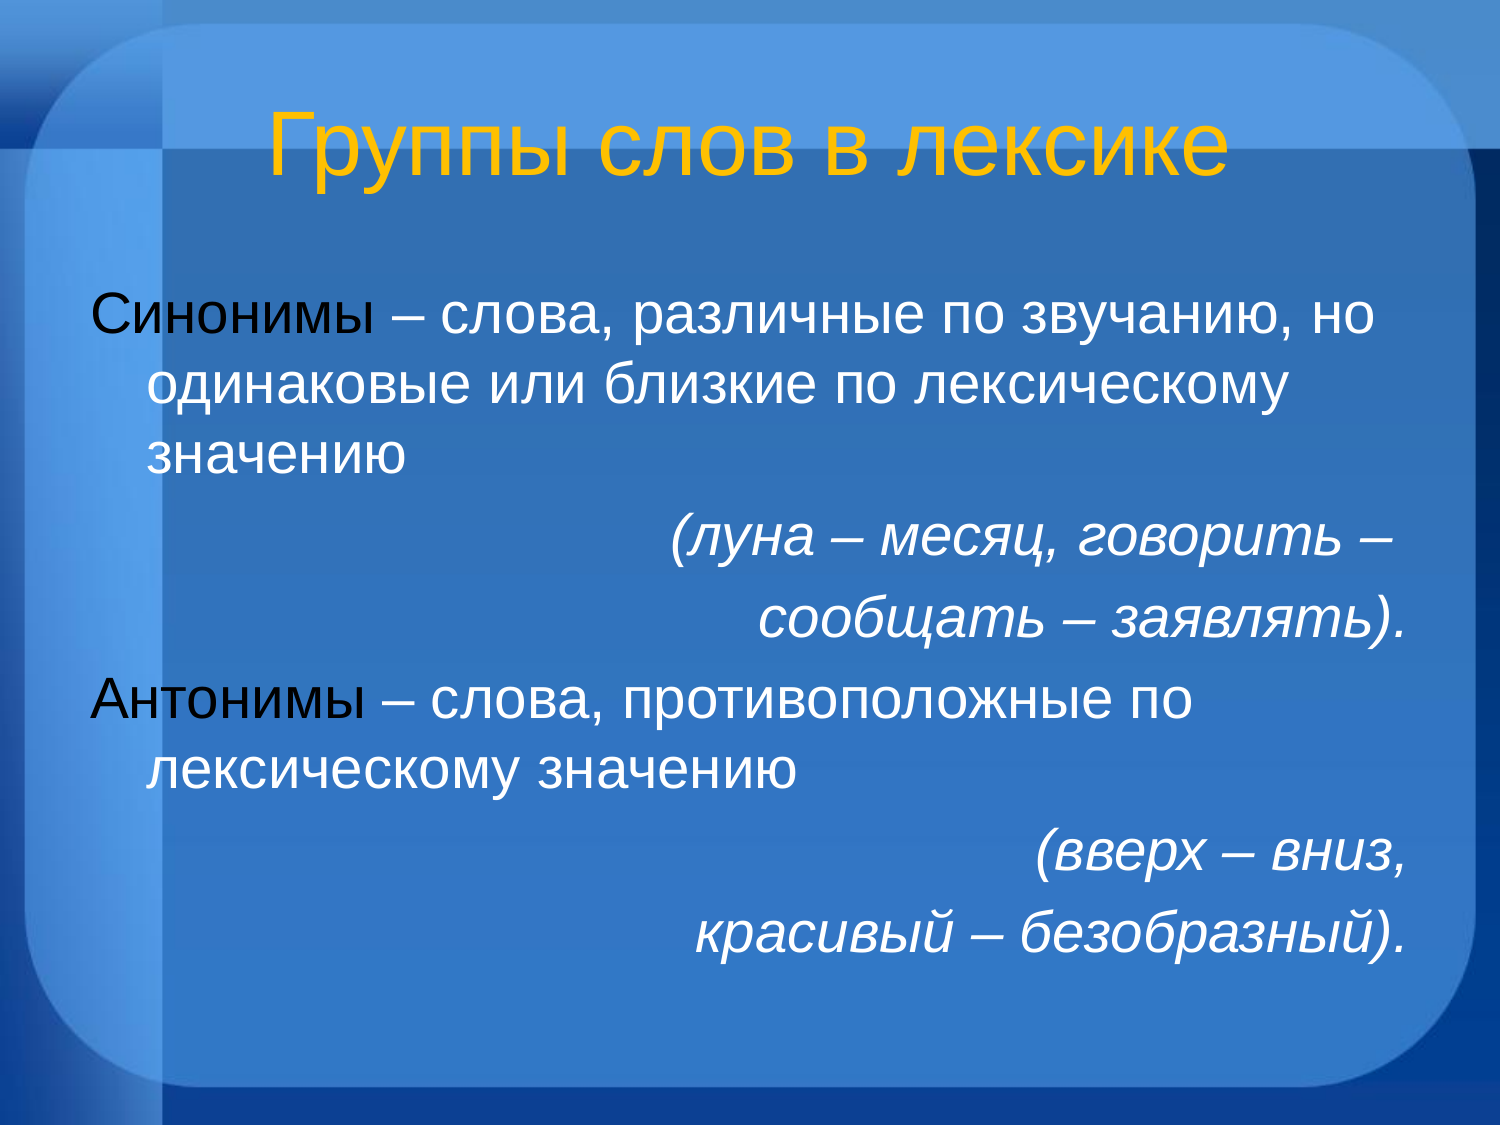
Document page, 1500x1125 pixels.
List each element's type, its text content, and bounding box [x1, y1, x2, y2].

list Синонимы – слова, различные по звучанию, но одинаковые или близкие по лексическому значению (луна – месяц, говорить – сообщать – заявлять). Антонимы – слова, противоположные по лексическому значению (вверх – вниз, красивый – безобразный). [74, 196, 1426, 1006]
picture [0, 0, 1500, 1125]
title Группы слов в лексике [74, 44, 1426, 196]
